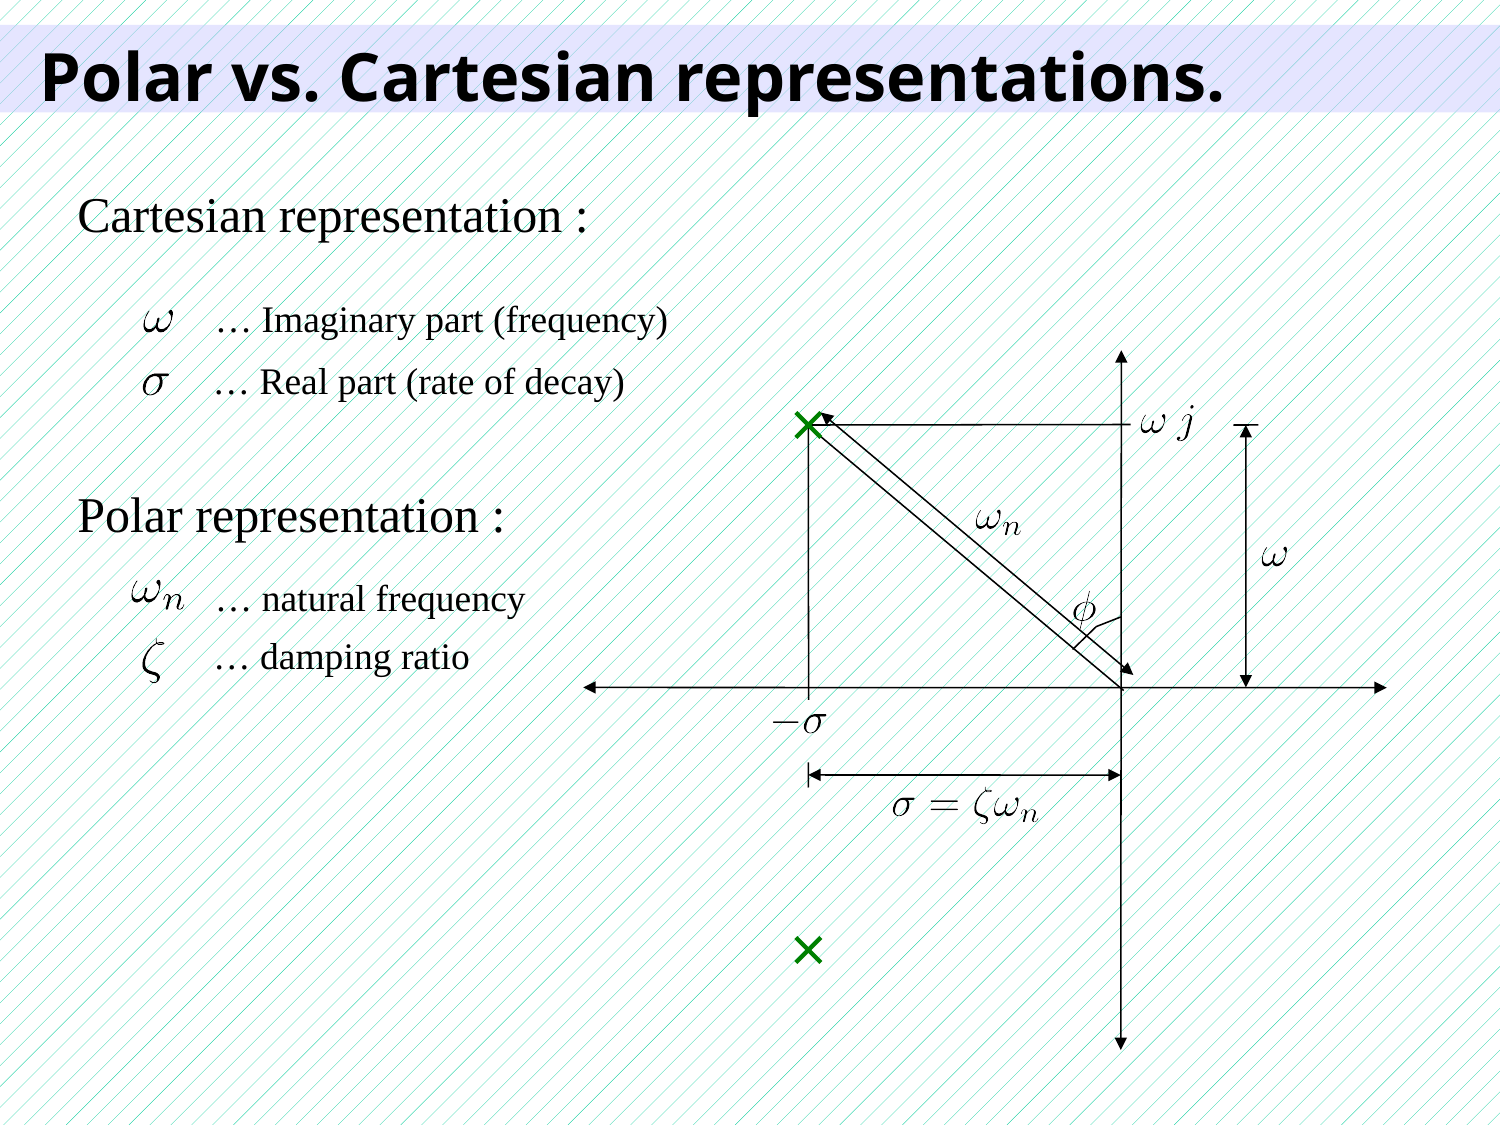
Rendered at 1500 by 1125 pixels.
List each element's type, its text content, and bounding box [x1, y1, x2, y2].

text_box … Real part (rate of decay) [197, 337, 650, 413]
picture [888, 782, 1039, 826]
picture [1258, 545, 1288, 567]
picture [1072, 587, 1099, 630]
text_box … Imaginary part (frequency) [199, 274, 738, 350]
text_box [1072, 638, 1090, 650]
text_box [808, 768, 1121, 782]
text_box [584, 688, 596, 694]
picture [141, 634, 167, 684]
picture [972, 508, 1024, 538]
picture [127, 578, 187, 614]
text_box Polar representation : [62, 474, 625, 550]
picture [136, 370, 172, 396]
picture [1137, 403, 1197, 442]
text_box [824, 413, 967, 536]
picture [139, 308, 175, 334]
text_box [1115, 350, 1128, 424]
text_box … damping ratio [198, 612, 651, 688]
picture [770, 712, 830, 734]
text_box [1247, 681, 1387, 694]
text_box Cartesian representation : [62, 174, 1213, 250]
text_box [1090, 638, 1134, 676]
text_box [1114, 689, 1128, 1051]
text_box [1103, 616, 1121, 629]
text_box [795, 412, 822, 438]
text_box [1239, 424, 1253, 688]
title Polar vs. Cartesian representations. [24, 24, 1476, 126]
text_box … natural frequency [200, 554, 653, 630]
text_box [795, 937, 822, 963]
